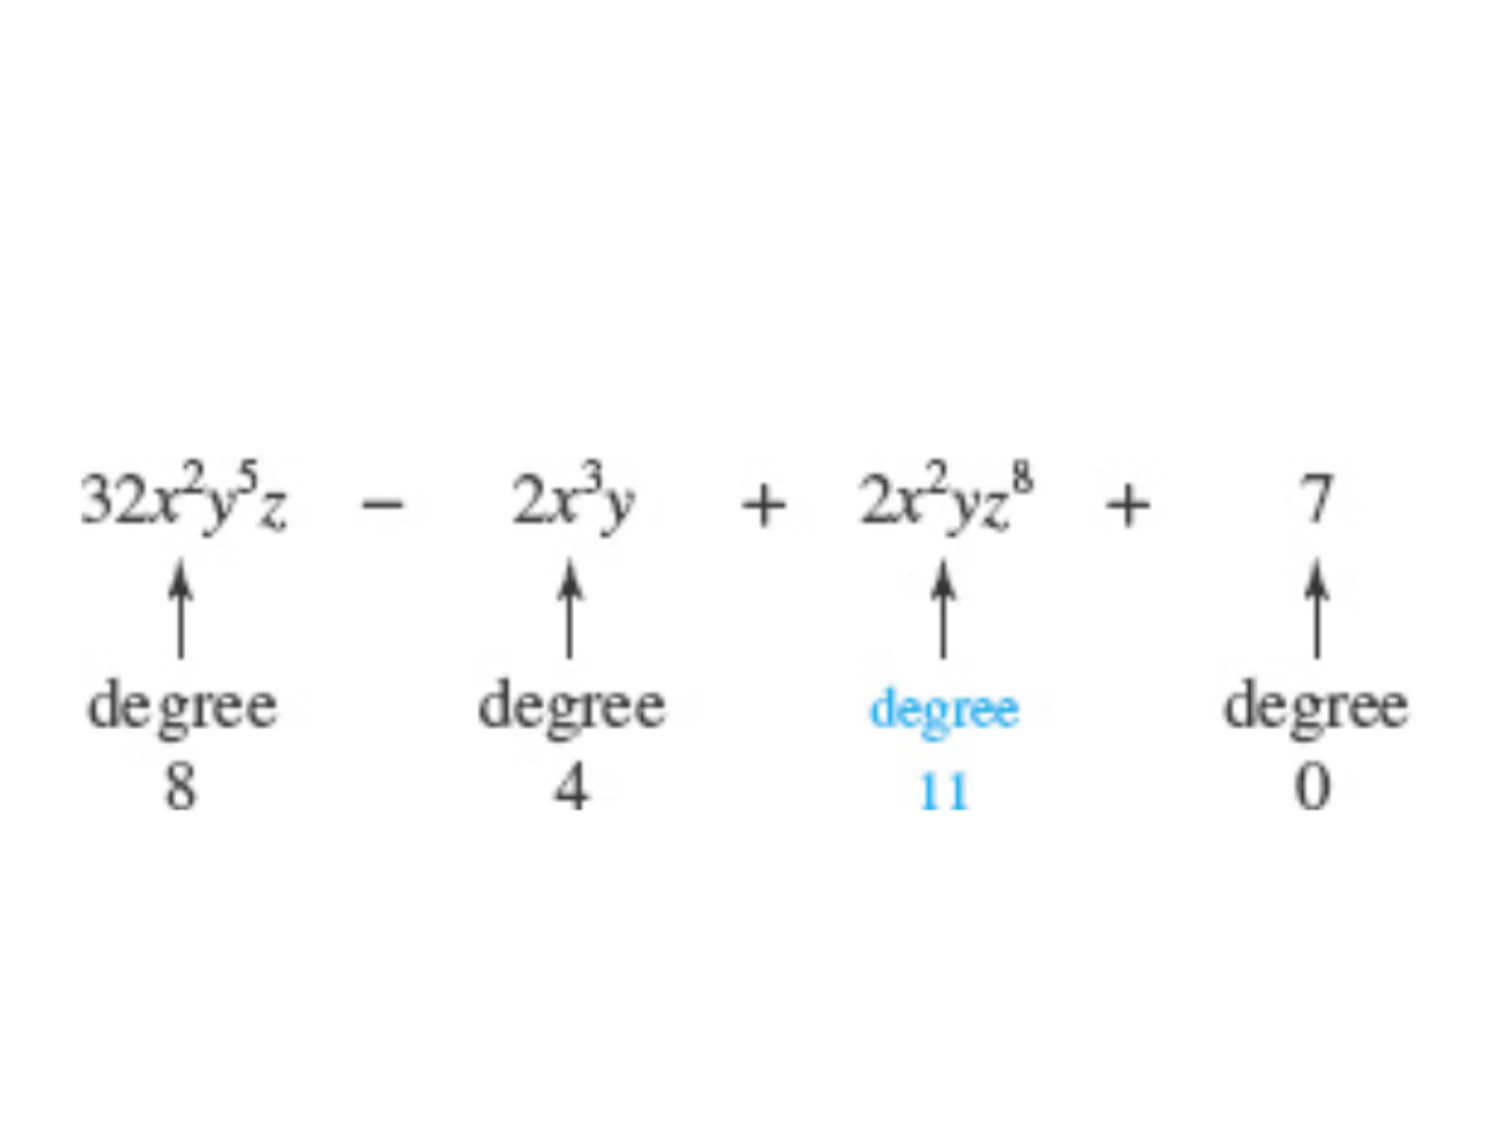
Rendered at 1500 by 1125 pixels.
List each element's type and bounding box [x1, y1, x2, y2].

list [74, 262, 1426, 1006]
